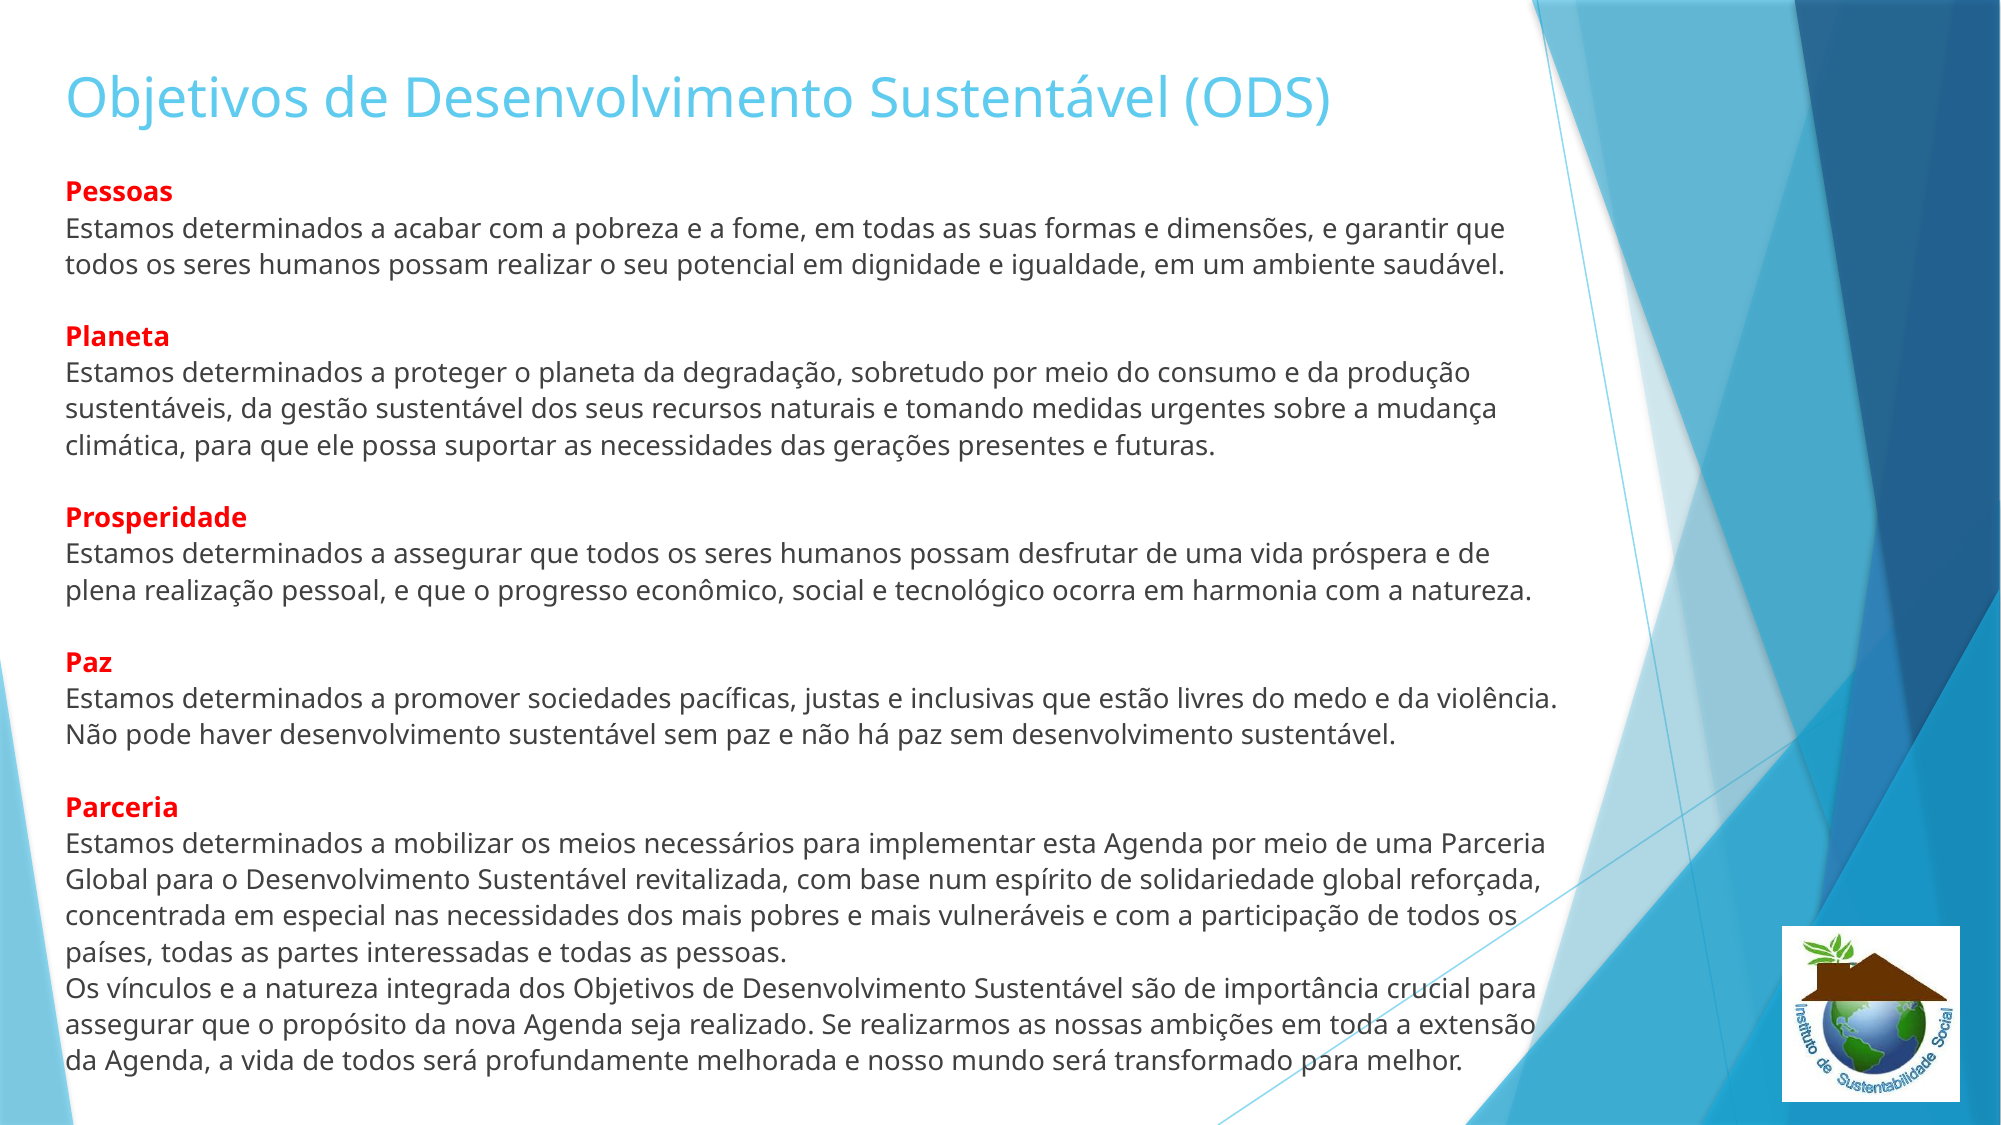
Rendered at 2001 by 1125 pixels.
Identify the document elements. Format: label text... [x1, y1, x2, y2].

title Objetivos de Desenvolvimento Sustentável (ODS) [50, 54, 1557, 163]
list Pessoas Estamos determinados a acabar com a pobreza e a fome, em todas as suas formas e dimensões, e garantir que todos os seres humanos possam realizar o seu potencial em dignidade e igualdade, em um ambiente saudável. Planeta Estamos determinados a proteger o planeta da degradação, sobretudo por meio do consumo e da produção sustentáveis, da gestão sustentável dos seus recursos naturais e tomando medidas urgentes sobre a mudança climática, para que ele possa suportar as necessidades das gerações presentes e futuras. Prosperidade Estamos determinados a assegurar que todos os seres humanos possam desfrutar de uma vida próspera e de plena realização pessoal, e que o progresso econômico, social e tecnológico ocorra em harmonia com a natureza. Paz Estamos determinados a promover sociedades pacíficas, justas e inclusivas que estão livres do medo e da violência. Não pode haver desenvolvimento sustentável sem paz e não há paz sem desenvolvimento sustentável. Parceria Estamos determinados a mobilizar os meios necessários para implementar esta Agenda por meio de uma Parceria Global para o Desenvolvimento Sustentável revitalizada, com base num espírito de solidariedade global reforçada, concentrada em especial nas necessidades dos mais pobres e mais vulneráveis e com a participação de todos os países, todas as partes interessadas e todas as pessoas. Os vínculos e a natureza integrada dos Objetivos de Desenvolvimento Sustentável são de importância crucial para assegurar que o propósito da nova Agenda seja realizado. Se realizarmos as nossas ambições em toda a extensão da Agenda, a vida de todos será profundamente melhorada e nosso mundo será transformado para melhor. [50, 163, 1582, 1098]
picture [1782, 926, 1960, 1102]
